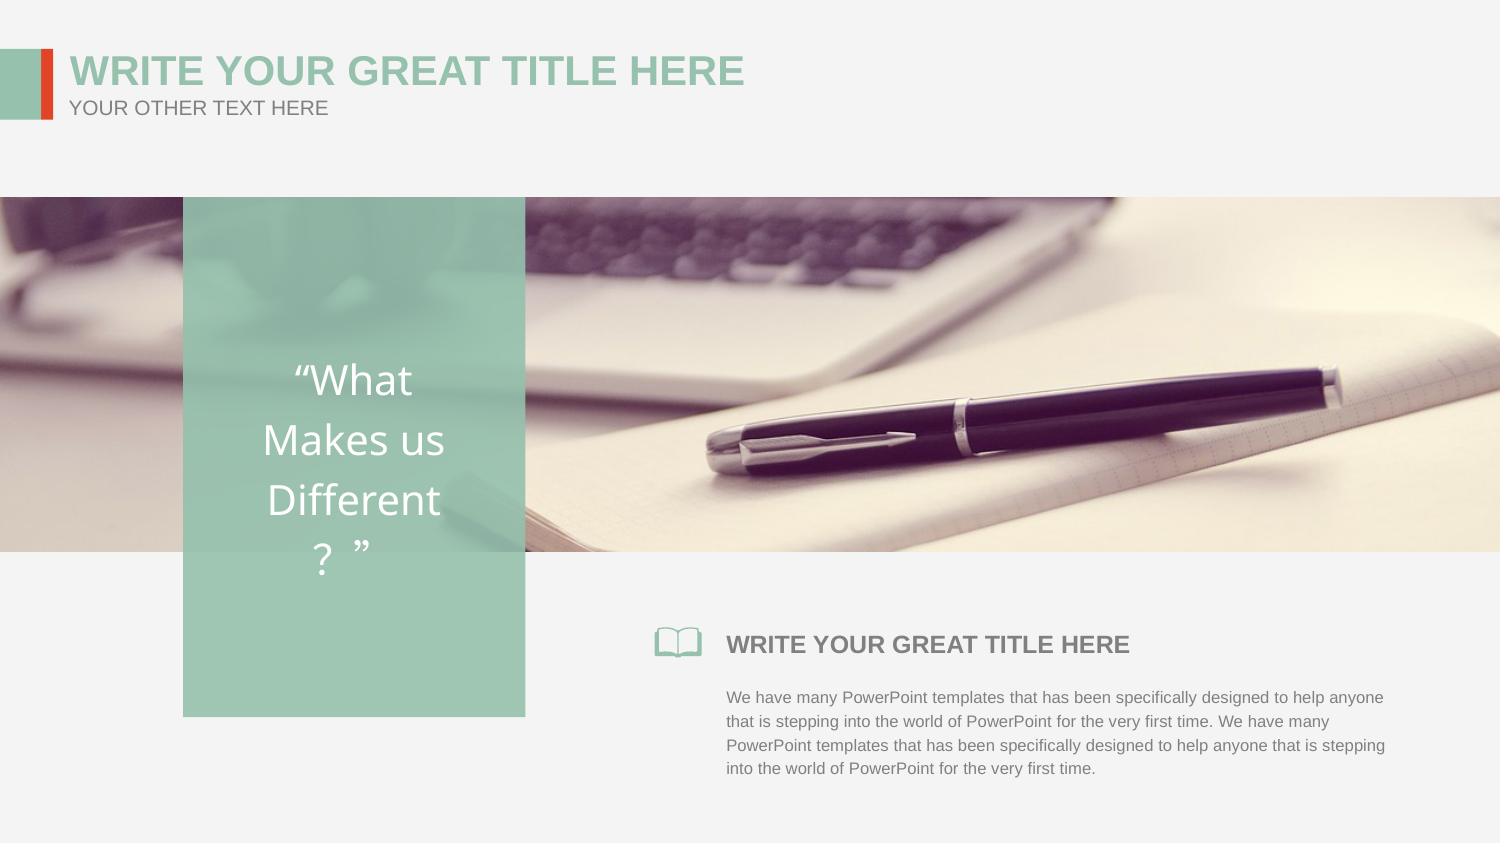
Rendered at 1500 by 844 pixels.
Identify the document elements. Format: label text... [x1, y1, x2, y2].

text_box WRITE YOUR GREAT TITLE HERE [55, 36, 761, 102]
text_box [654, 627, 702, 658]
text_box [183, 197, 526, 718]
text_box [526, 197, 1500, 552]
text_box “What Makes us Different ？” [212, 335, 496, 591]
text_box [0, 197, 183, 552]
text_box YOUR OTHER TEXT HERE [54, 86, 344, 127]
text_box WRITE YOUR GREAT TITLE HERE We have many PowerPoint templates that has been specifically designed to help anyone that is stepping into the world of PowerPoint for the very first time. We have many PowerPoint templates that has been specifically designed to help anyone that is stepping into the world of PowerPoint for the very first time. [726, 622, 1400, 779]
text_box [0, 48, 54, 120]
